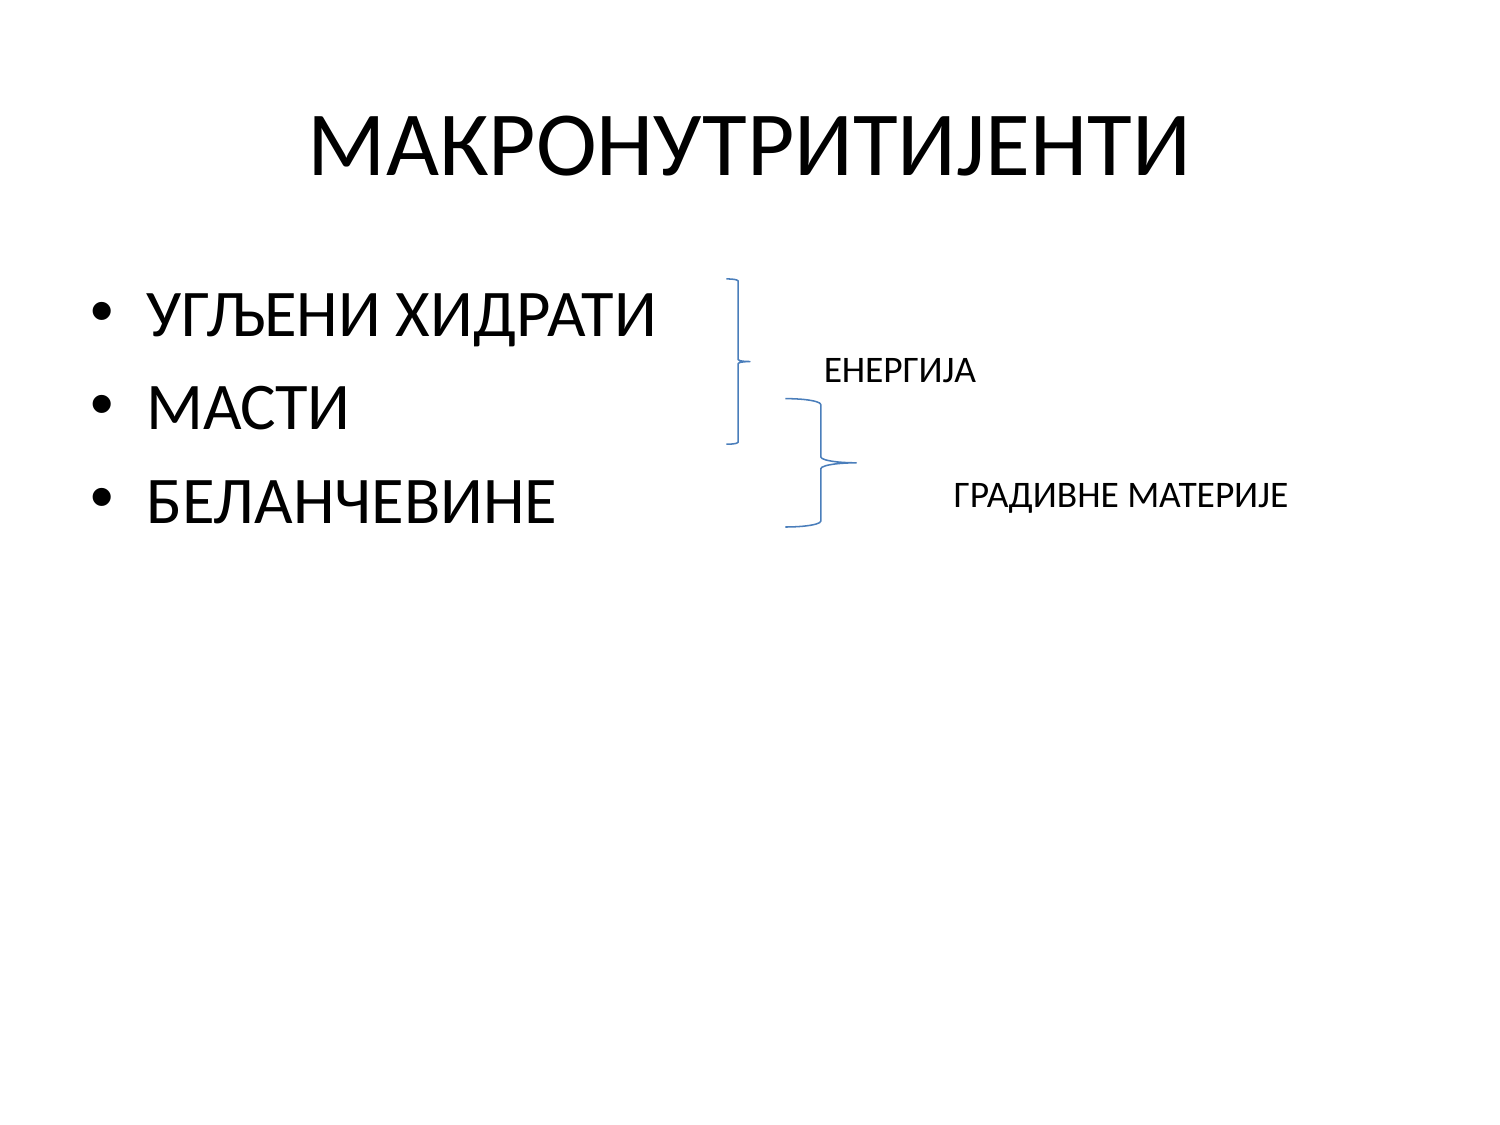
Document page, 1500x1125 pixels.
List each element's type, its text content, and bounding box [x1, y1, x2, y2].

text_box ЕНЕРГИЈА [809, 338, 1447, 398]
list УГЉЕНИ ХИДРАТИ МАСТИ БЕЛАНЧЕВИНЕ [75, 262, 1425, 1005]
title МАКРОНУТРИТИЈЕНТИ [75, 45, 1425, 233]
text_box [785, 397, 858, 528]
text_box ГРАДИВНЕ МАТЕРИЈЕ [938, 462, 1459, 523]
text_box [726, 278, 751, 445]
